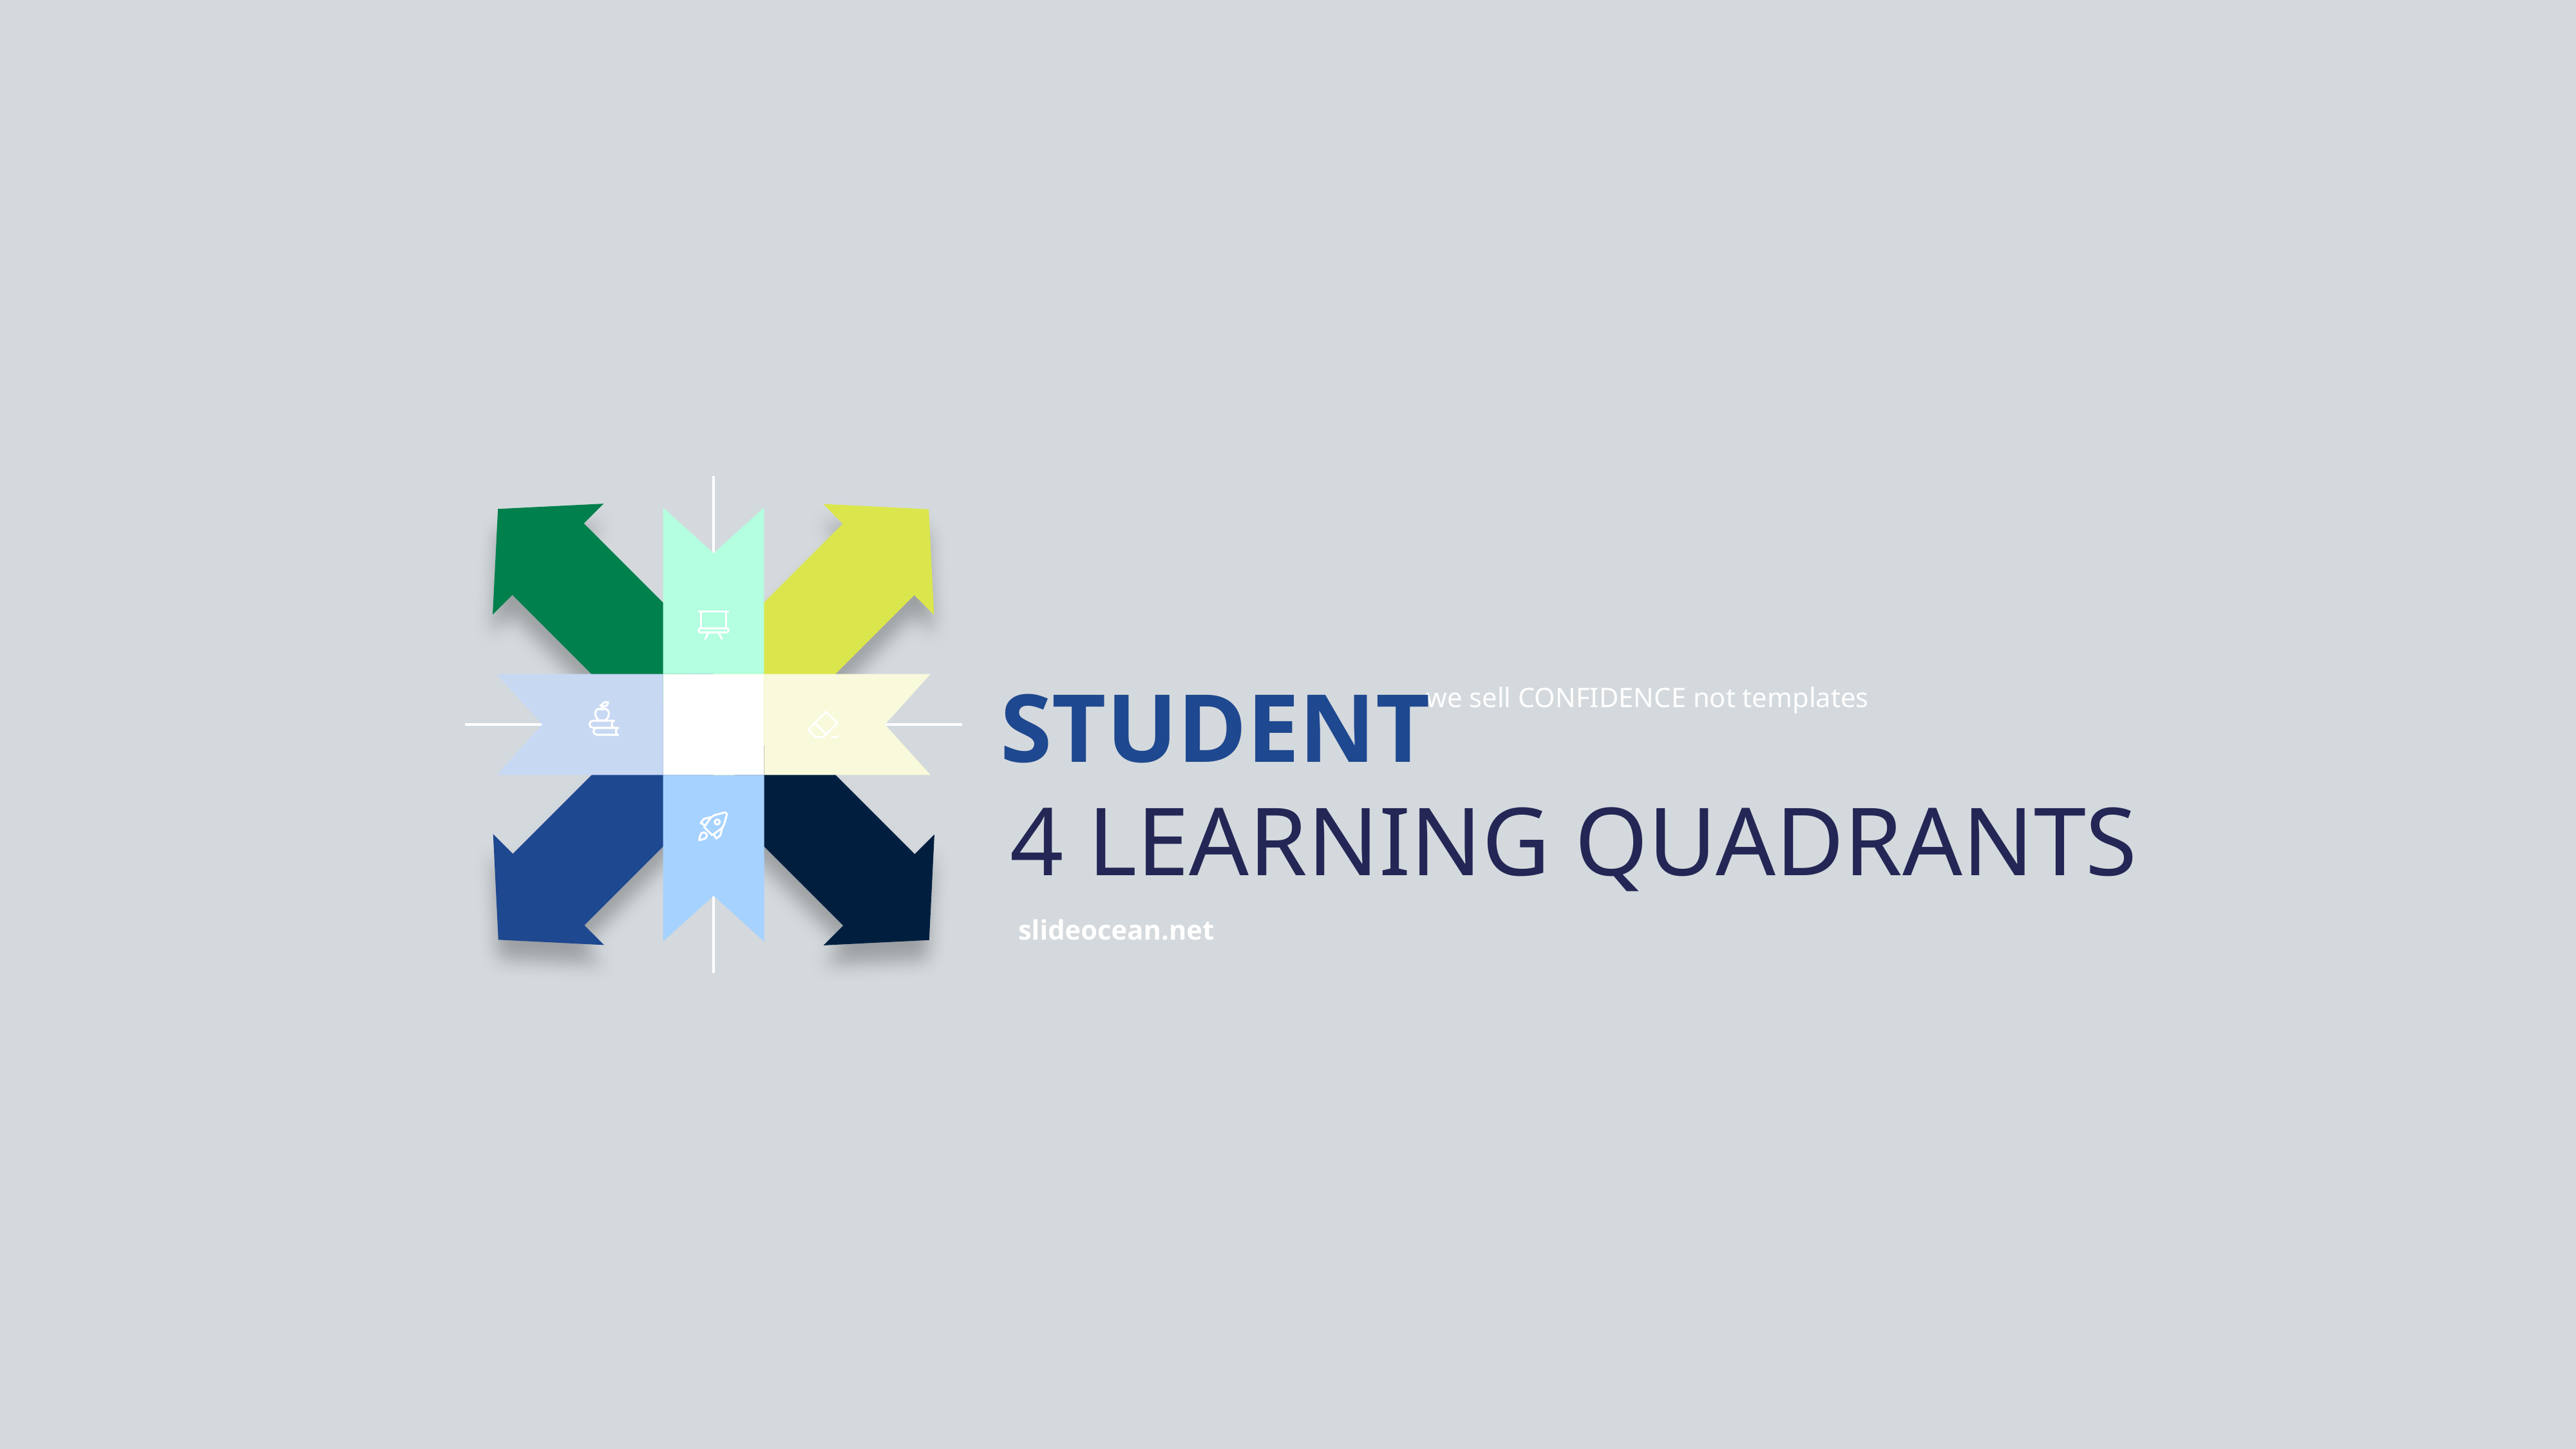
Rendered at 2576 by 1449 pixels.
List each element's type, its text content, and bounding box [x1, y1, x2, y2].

text_box we sell CONFIDENCE not templates [1440, 676, 1879, 718]
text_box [464, 475, 963, 974]
text_box 4 LEARNING QUADRANTS [1000, 777, 2148, 900]
text_box slideocean.net [1009, 908, 1224, 951]
text_box STUDENT [990, 663, 1440, 786]
